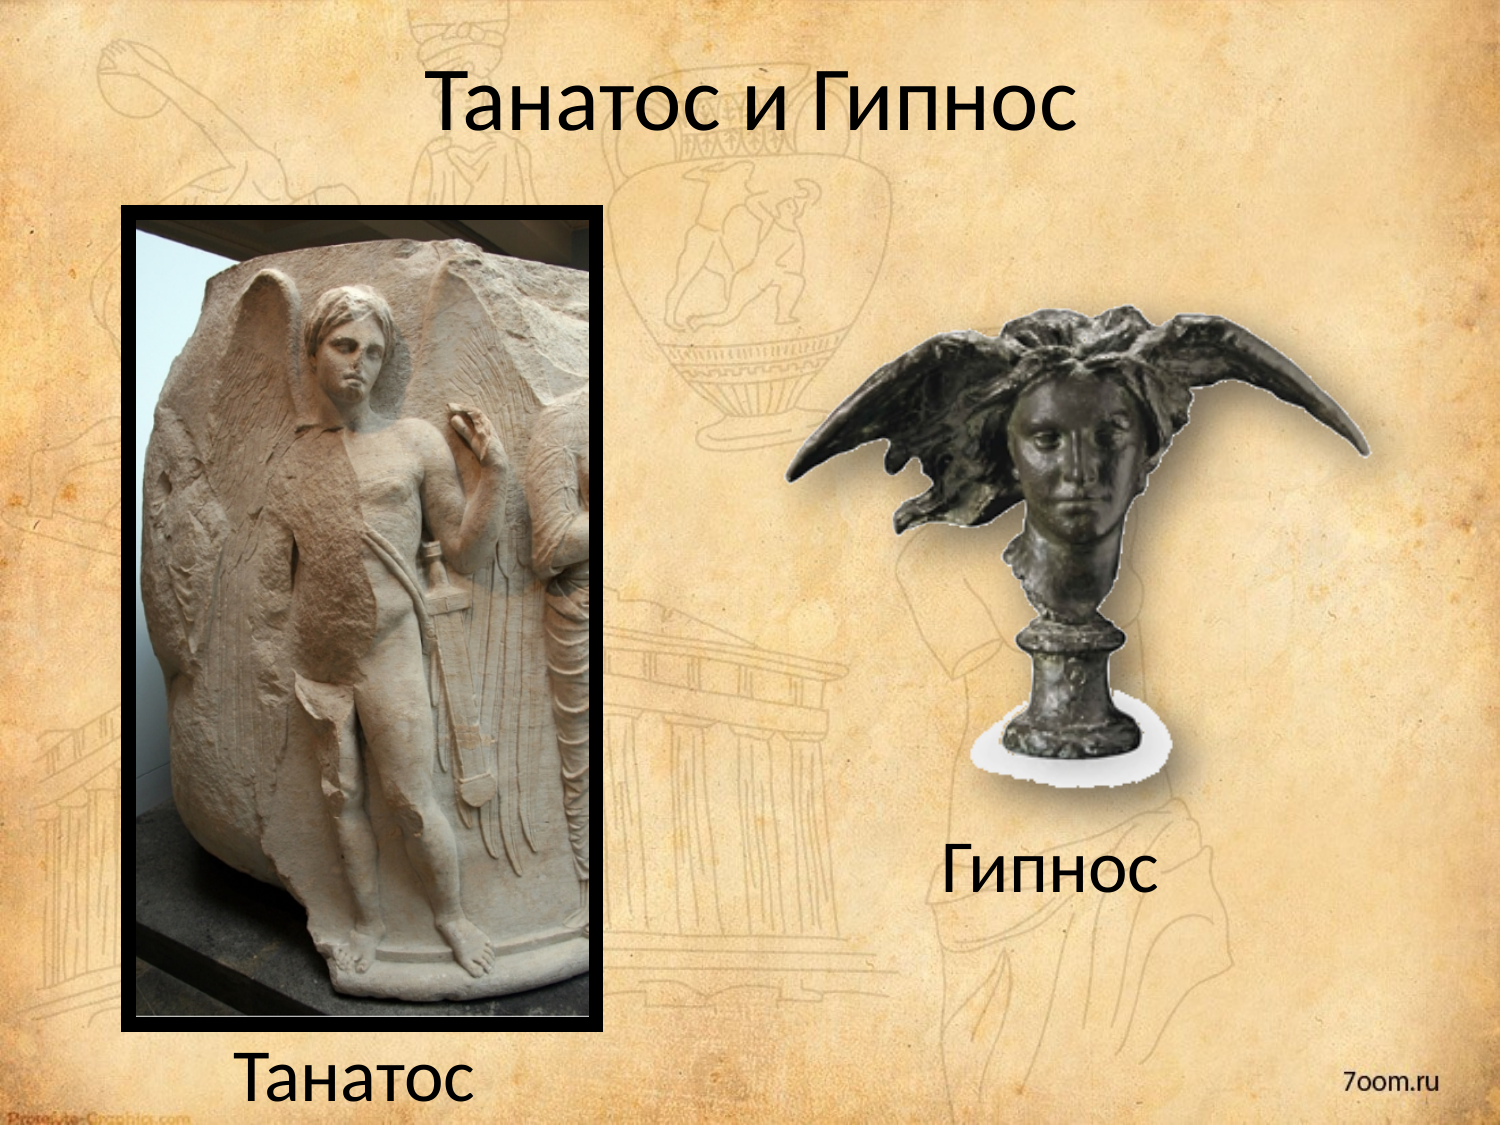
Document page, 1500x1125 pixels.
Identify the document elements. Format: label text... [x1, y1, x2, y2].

text_box Танатос [218, 1026, 502, 1124]
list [135, 219, 589, 1018]
title Танатос и Гипнос [76, 0, 1427, 188]
text_box Гипнос [927, 818, 1223, 916]
picture [0, 0, 1500, 1125]
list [726, 255, 1429, 811]
